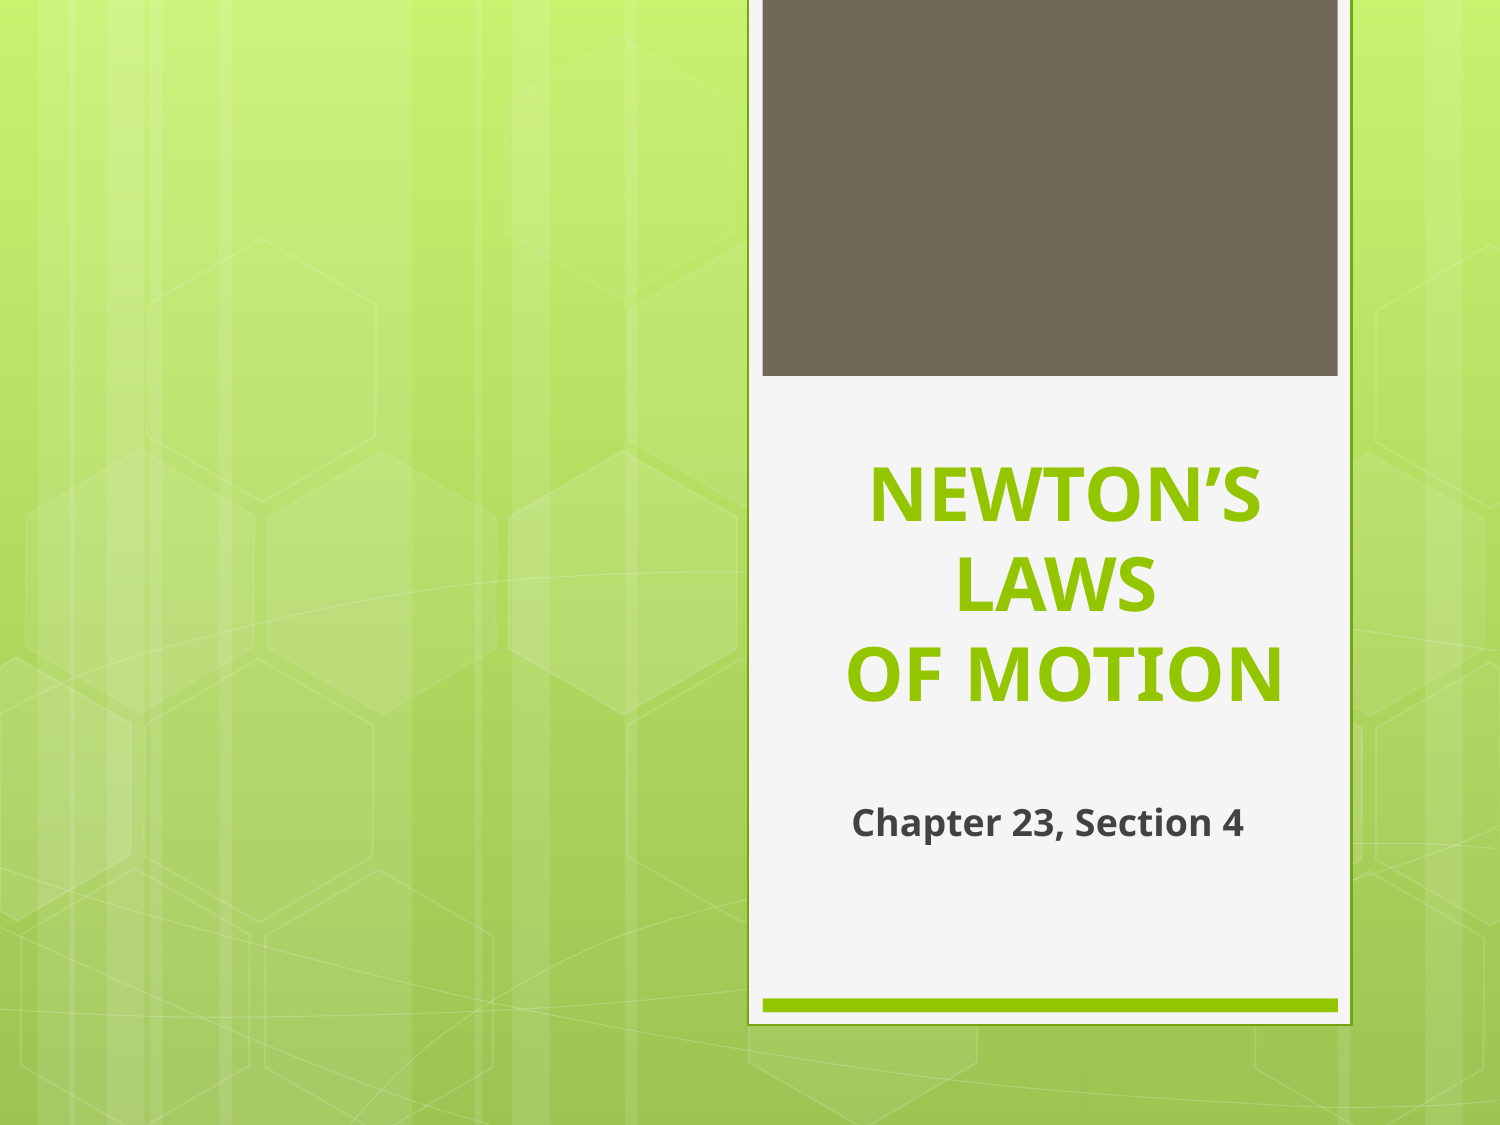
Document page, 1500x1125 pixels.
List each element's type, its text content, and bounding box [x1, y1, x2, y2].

title NEWTON’S LAWS OF MOTION [776, 444, 1355, 724]
subtitle Chapter 23, Section 4 [776, 790, 1320, 933]
